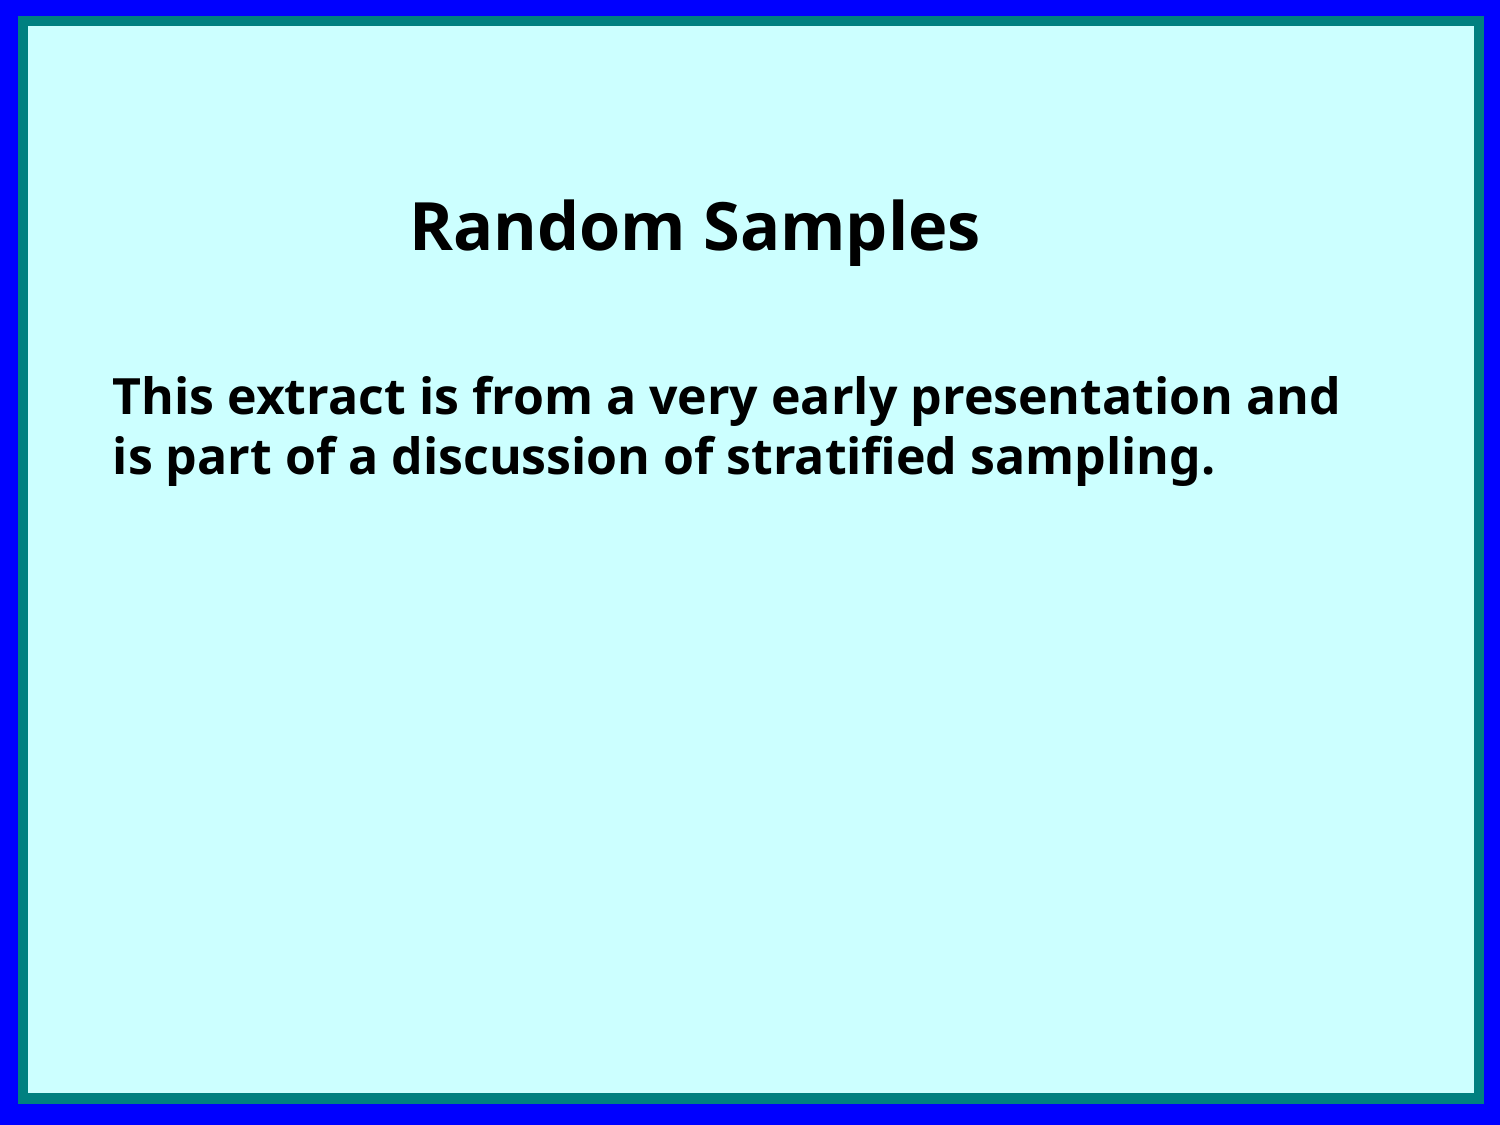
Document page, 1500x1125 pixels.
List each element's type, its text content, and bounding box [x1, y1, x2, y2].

text_box Random Samples [365, 191, 1026, 271]
text_box This extract is from a very early presentation and is part of a discussion of stratified sampling. [98, 357, 1399, 493]
